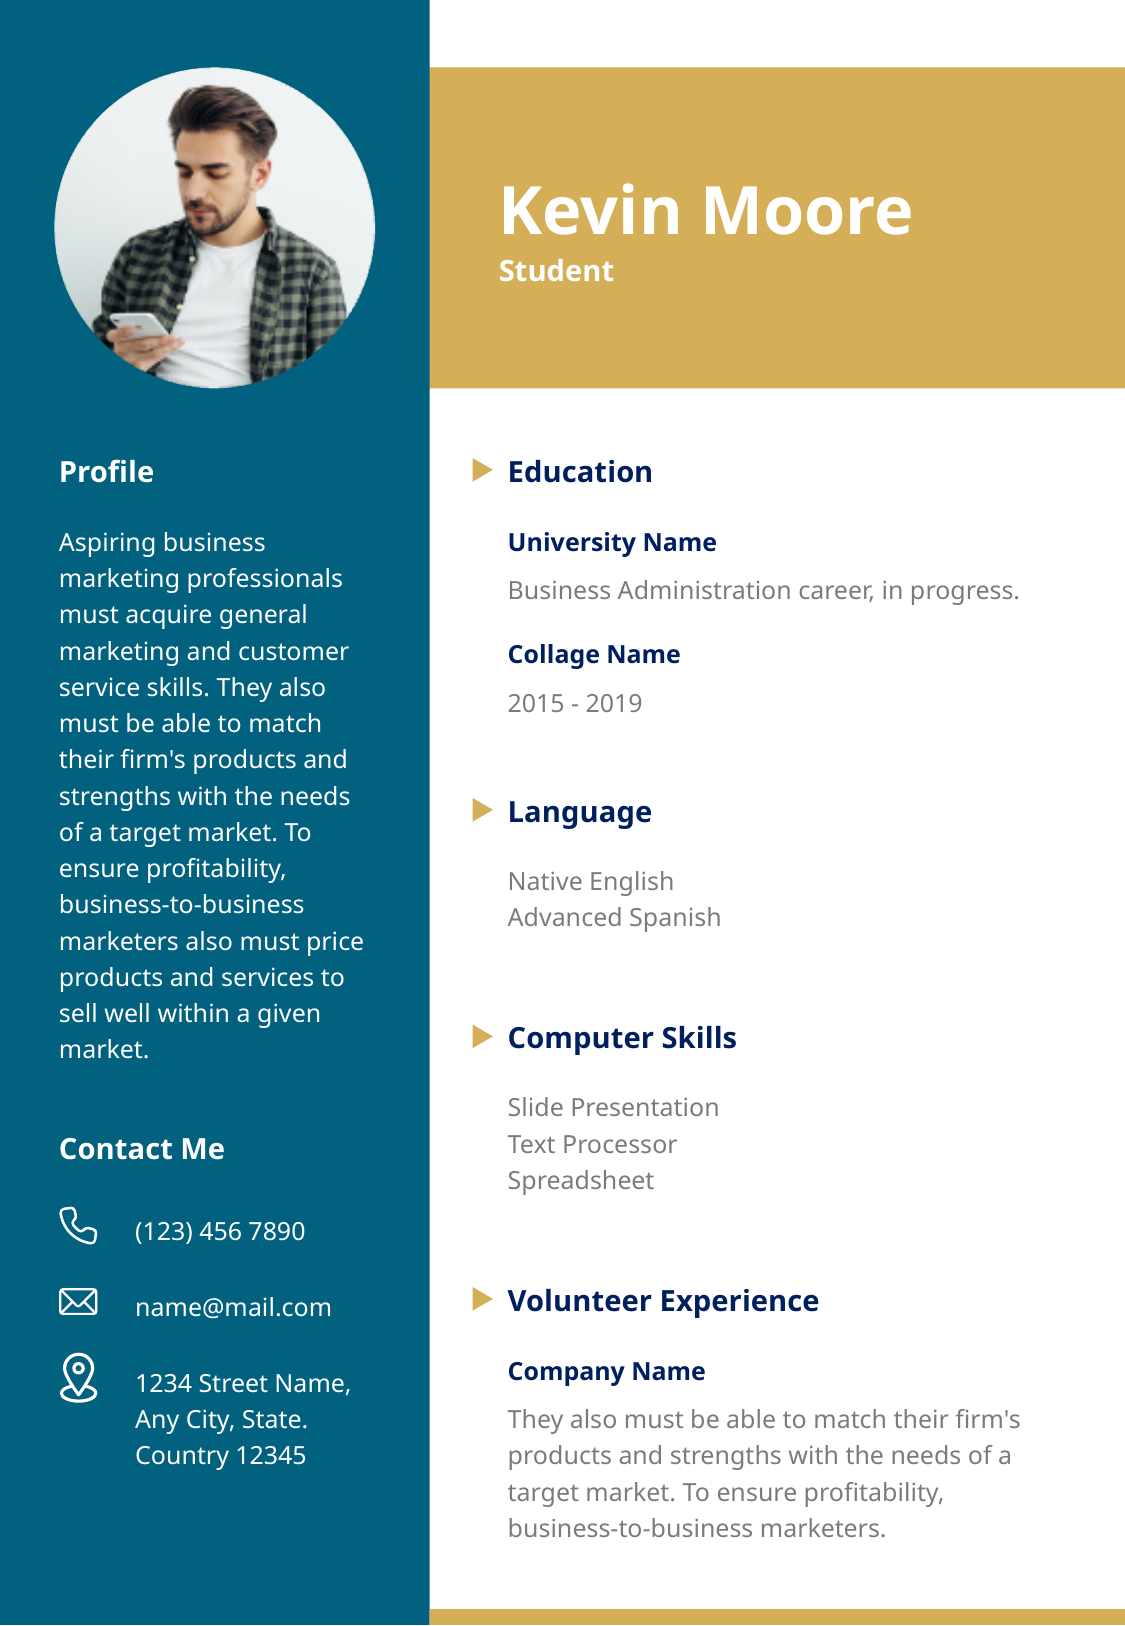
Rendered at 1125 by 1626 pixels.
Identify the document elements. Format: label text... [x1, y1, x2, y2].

text_box Computer Skills [492, 1012, 1070, 1062]
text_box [483, 160, 1023, 296]
text_box Native English Advanced Spanish [492, 851, 1070, 939]
text_box (123) 456 7890 [120, 1201, 391, 1253]
text_box [429, 1608, 1125, 1625]
text_box [471, 1285, 495, 1313]
text_box [431, 66, 1125, 389]
text_box name@mail.com [120, 1277, 391, 1329]
text_box 2015 - 2019 [492, 673, 1070, 725]
text_box Slide Presentation Text Processor Spreadsheet [492, 1078, 1070, 1202]
text_box 1234 Street Name, Any City, State. Country 12345 [120, 1353, 391, 1477]
text_box [59, 1206, 98, 1245]
text_box [471, 796, 495, 824]
text_box Aspiring business marketing professionals must acquire general marketing and customer service skills. They also must be able to match their firm's products and strengths with the needs of a target market. To ensure profitability, business-to-business marketers also must price products and services to sell well within a given market. [44, 512, 391, 1072]
text_box Business Administration career, in progress. [492, 561, 1070, 613]
text_box Education [492, 445, 1070, 496]
text_box [0, 0, 431, 1625]
picture [55, 68, 375, 388]
text_box [59, 1288, 98, 1315]
text_box Company Name [492, 1341, 1070, 1389]
text_box Language [492, 785, 1070, 836]
text_box Collage Name [492, 624, 1070, 673]
text_box Profile [44, 445, 391, 496]
text_box [471, 1022, 495, 1050]
text_box University Name [492, 512, 1070, 561]
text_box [59, 1352, 98, 1403]
text_box Volunteer Experience [492, 1274, 1070, 1325]
text_box [471, 456, 495, 484]
text_box They also must be able to match their firm's products and strengths with the needs of a target market. To ensure profitability, business-to-business marketers. [492, 1389, 1070, 1550]
text_box Contact Me [44, 1122, 391, 1173]
